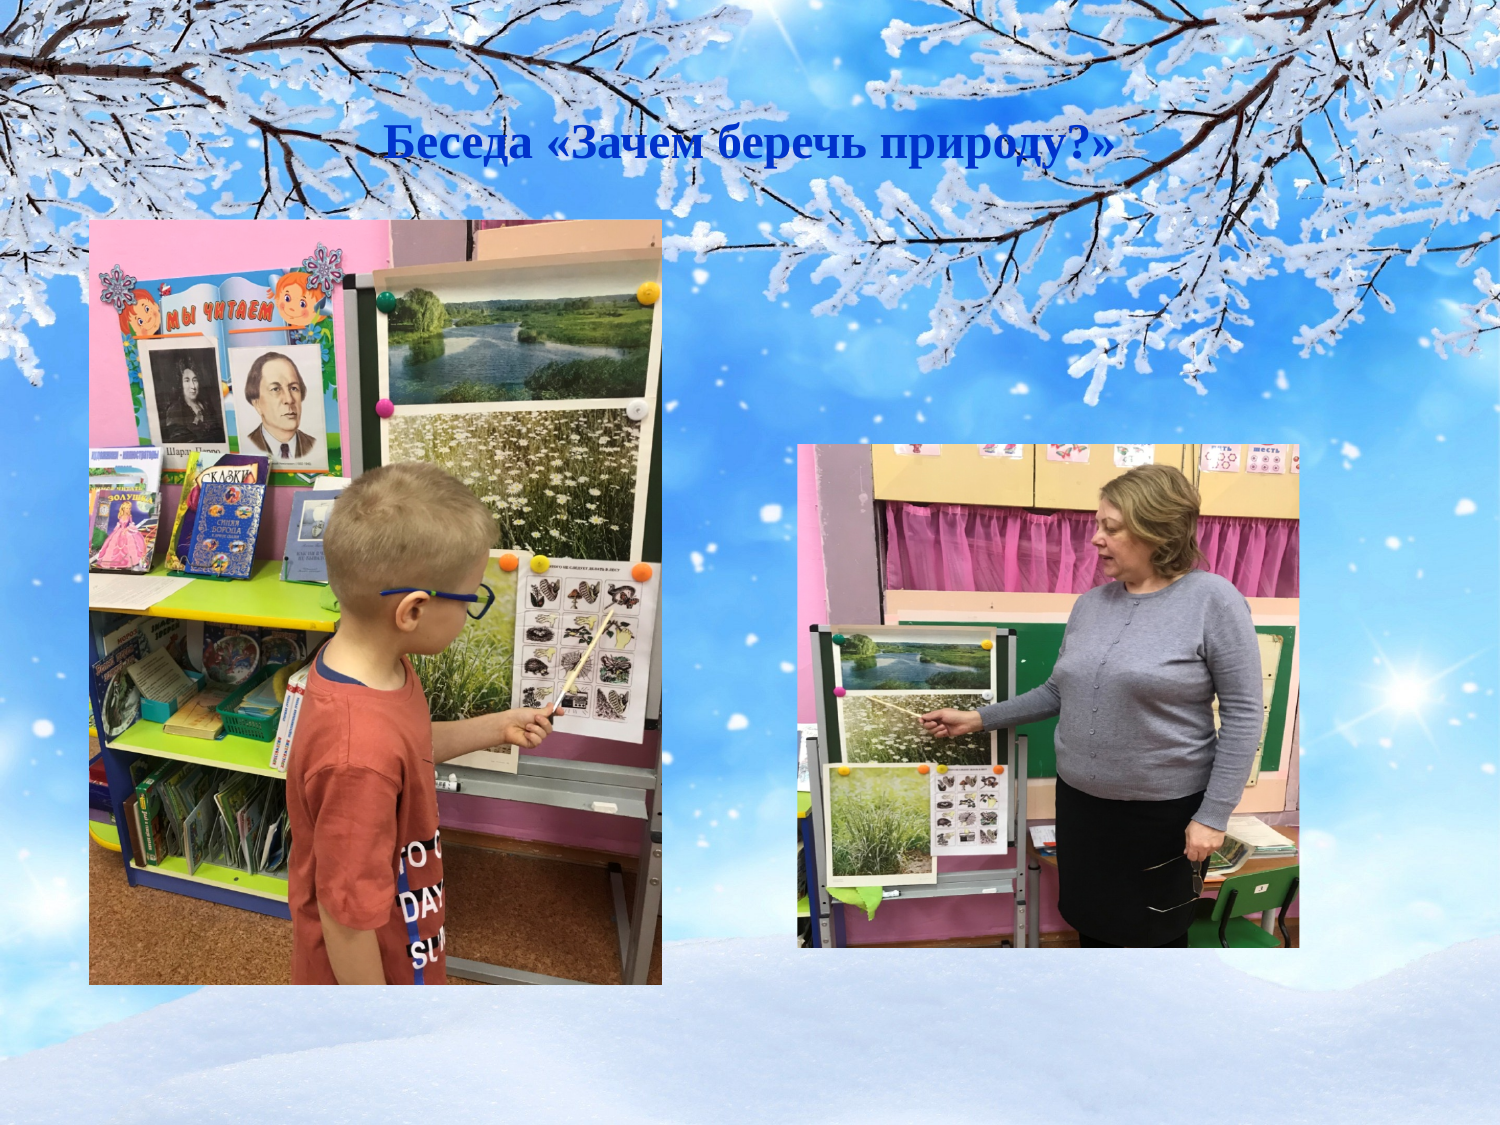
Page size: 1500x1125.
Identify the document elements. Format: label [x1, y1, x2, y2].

picture [0, 0, 1500, 1125]
list [796, 444, 1300, 947]
